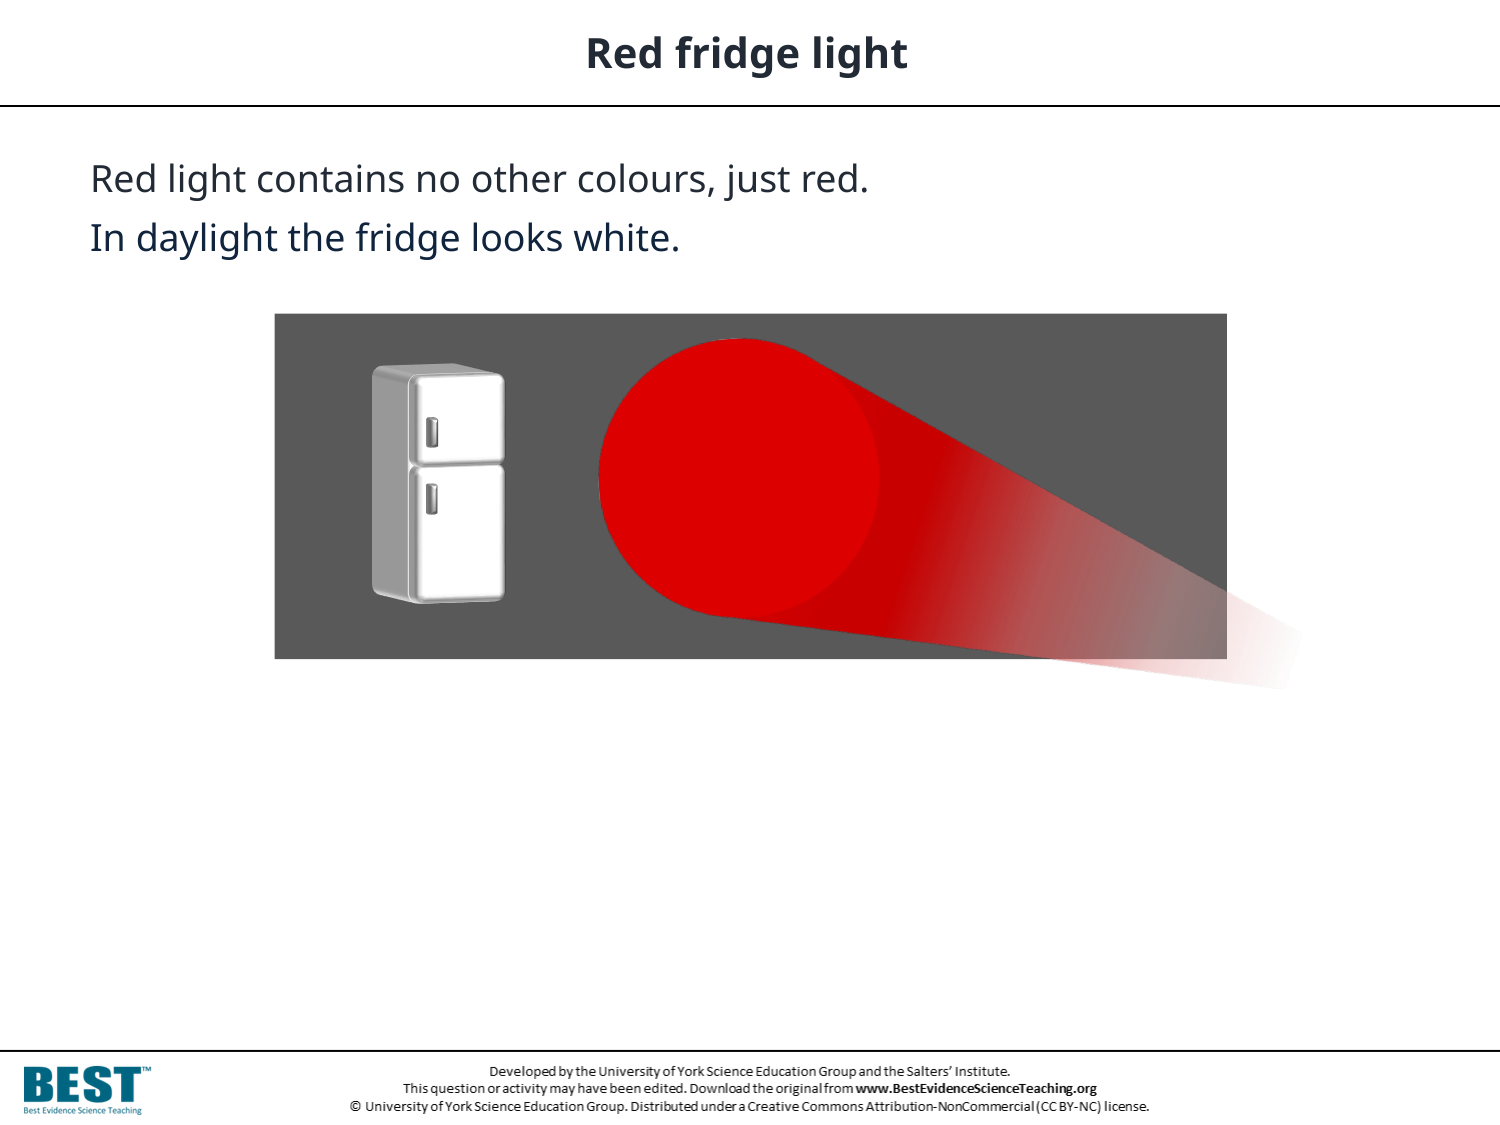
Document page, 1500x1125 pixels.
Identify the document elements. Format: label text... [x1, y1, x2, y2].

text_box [274, 313, 1291, 719]
text_box Red fridge light [23, 4, 1471, 99]
picture [0, 105, 1500, 1125]
